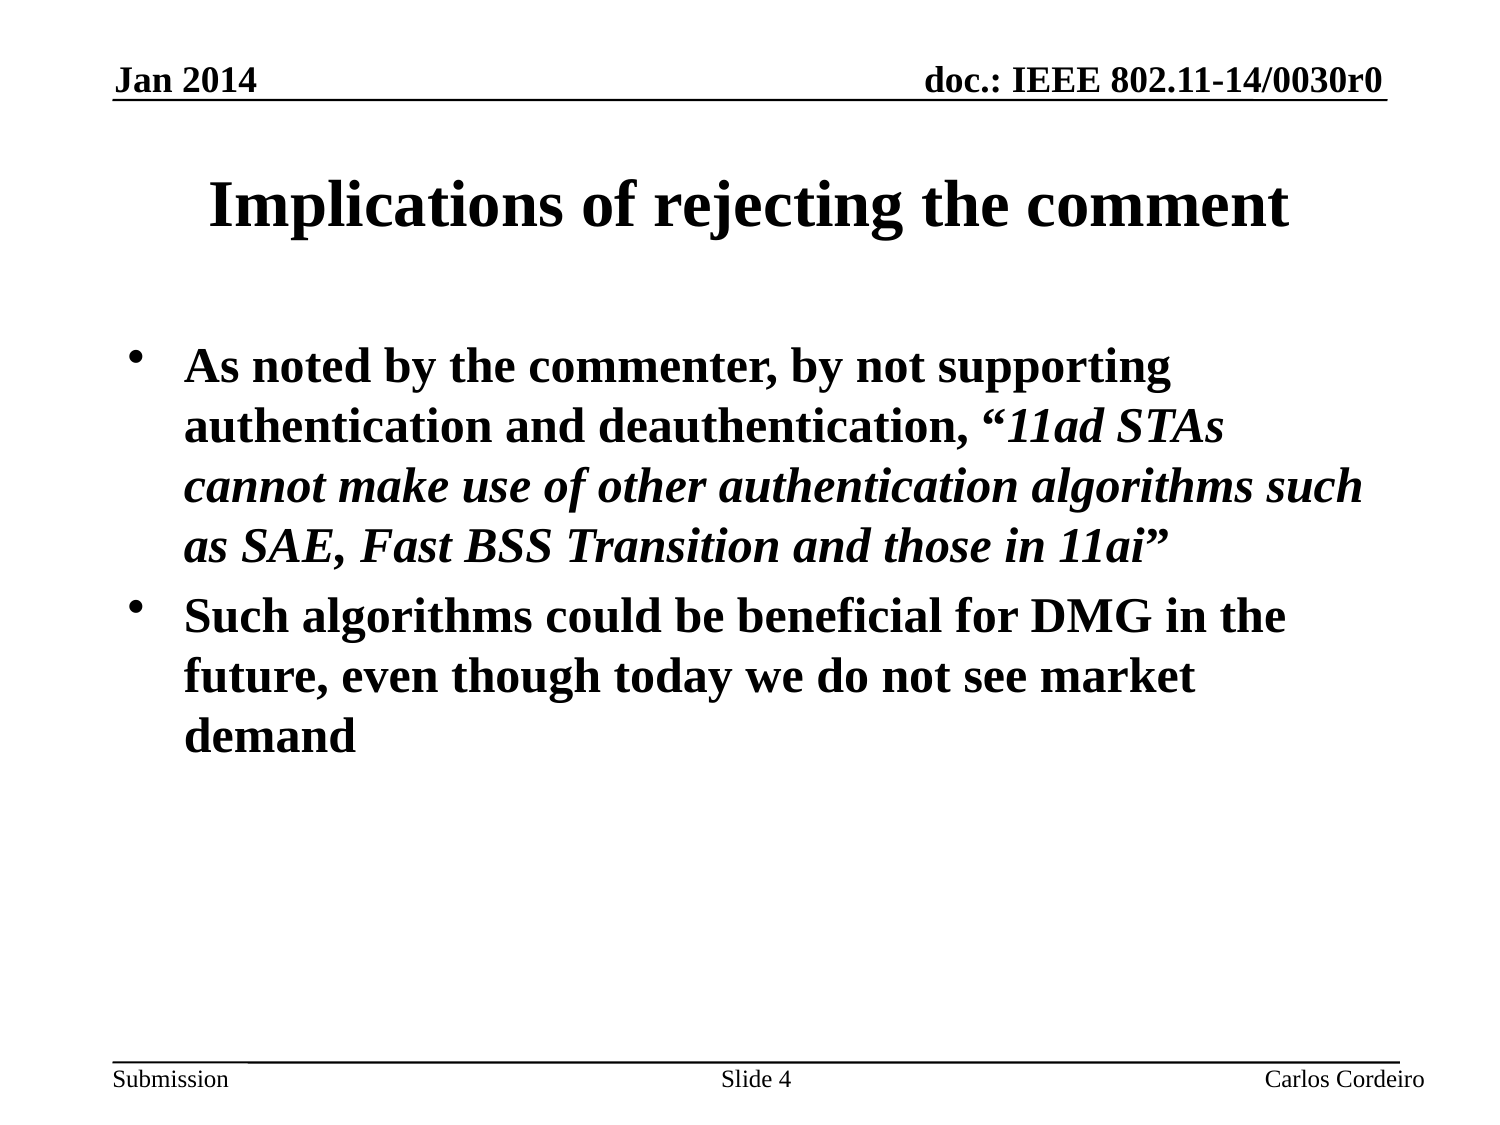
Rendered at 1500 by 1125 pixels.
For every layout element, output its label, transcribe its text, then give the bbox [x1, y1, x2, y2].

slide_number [114, 54, 259, 101]
title Implications of rejecting the comment [112, 112, 1388, 288]
footer Carlos Cordeiro [887, 1062, 1426, 1093]
list As noted by the commenter, by not supporting authentication and deauthentication, “11ad STAs cannot make use of other authentication algorithms such as SAE, Fast BSS Transition and those in 11ai” Such algorithms could be beneficial for DMG in the future, even though today we do not see market demand [112, 324, 1388, 1000]
slide_number Slide 4 [712, 1061, 800, 1093]
